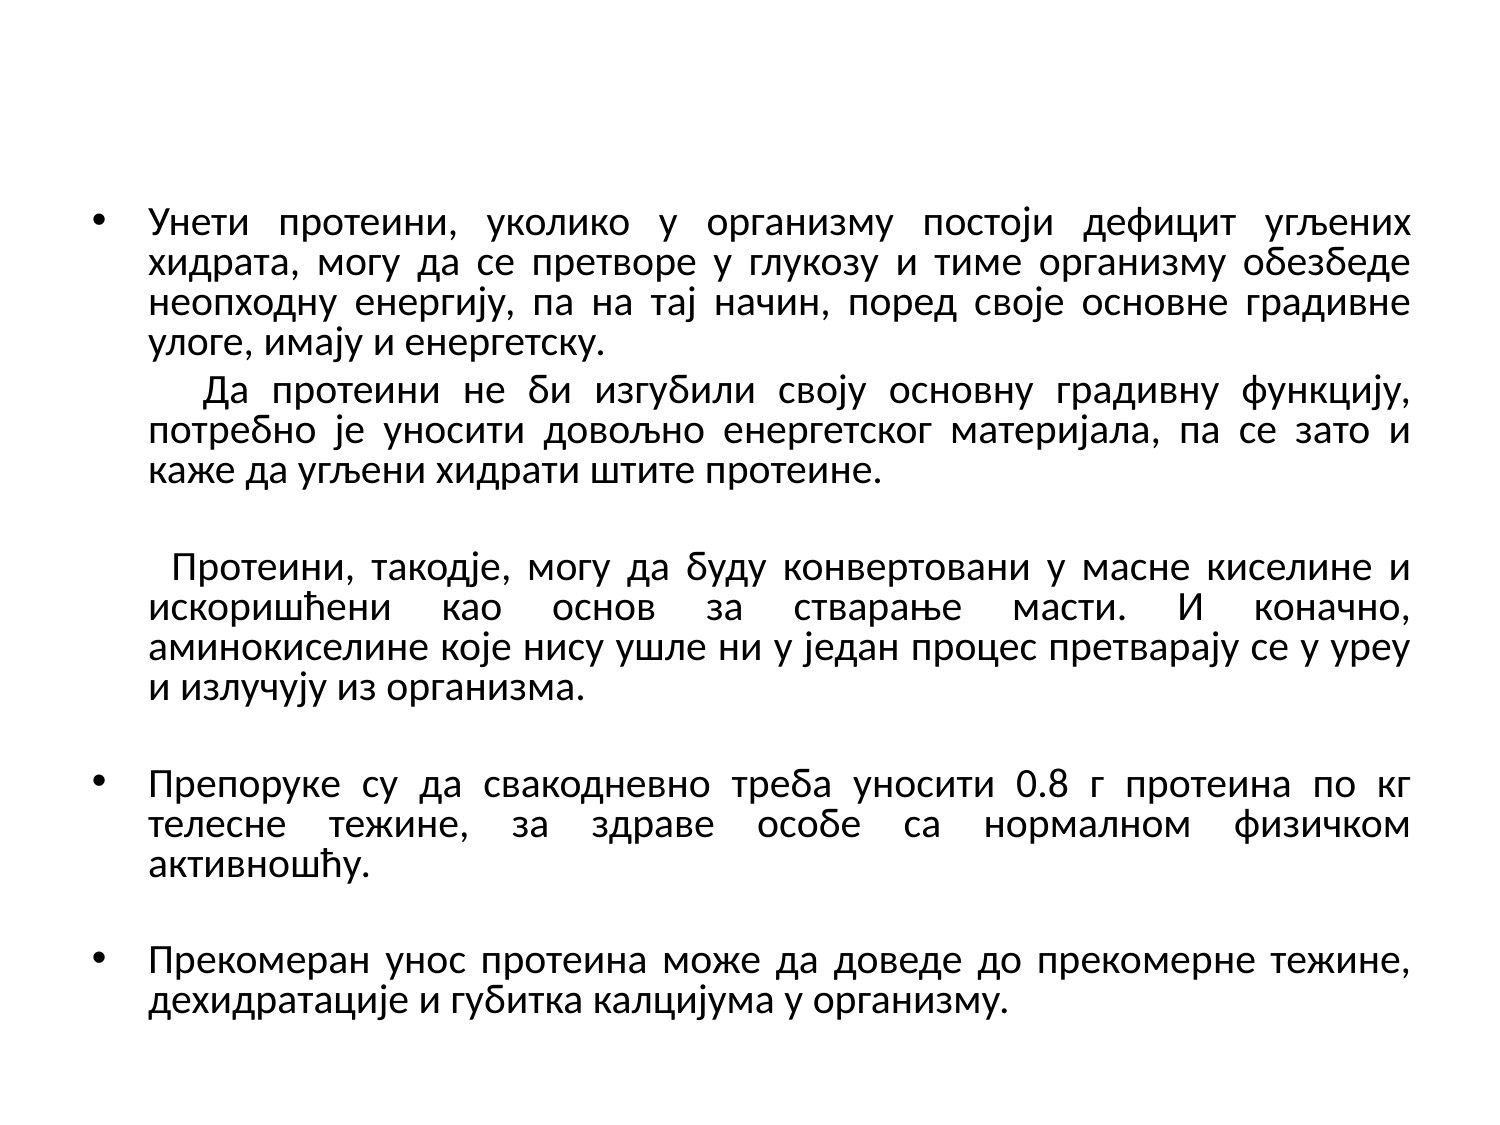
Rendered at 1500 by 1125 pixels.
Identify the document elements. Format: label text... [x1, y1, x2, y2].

list Унети протеини, уколико у организму постоји дефицит угљених хидрата, могу да се претворе у глукозу и тиме организму обезбеде неопходну енергију, па на тај начин, поред своје основне градивне улоге, имају и енергетску. Да протеини не би изгубили своју основну градивну функцију, потребно је уносити довољно енергетског материјала, па се зато и каже да угљени хидрати штите протеине. Протеини, такодје, могу да буду конвертовани у масне киселине и искоришћени као основ за стварање масти. И коначно, аминокиселине које нису ушле ни у један процес претварају се у уреу и излучују из организма. Препоруке су да свакодневно треба уносити 0.8 г протеина по кг телесне тежине, за здраве особе са нормалном физичком активношћу. Прекомеран унос протеина може да доведе до прекомерне тежине, дехидратације и губитка калцијума у организму. [76, 196, 1427, 1125]
